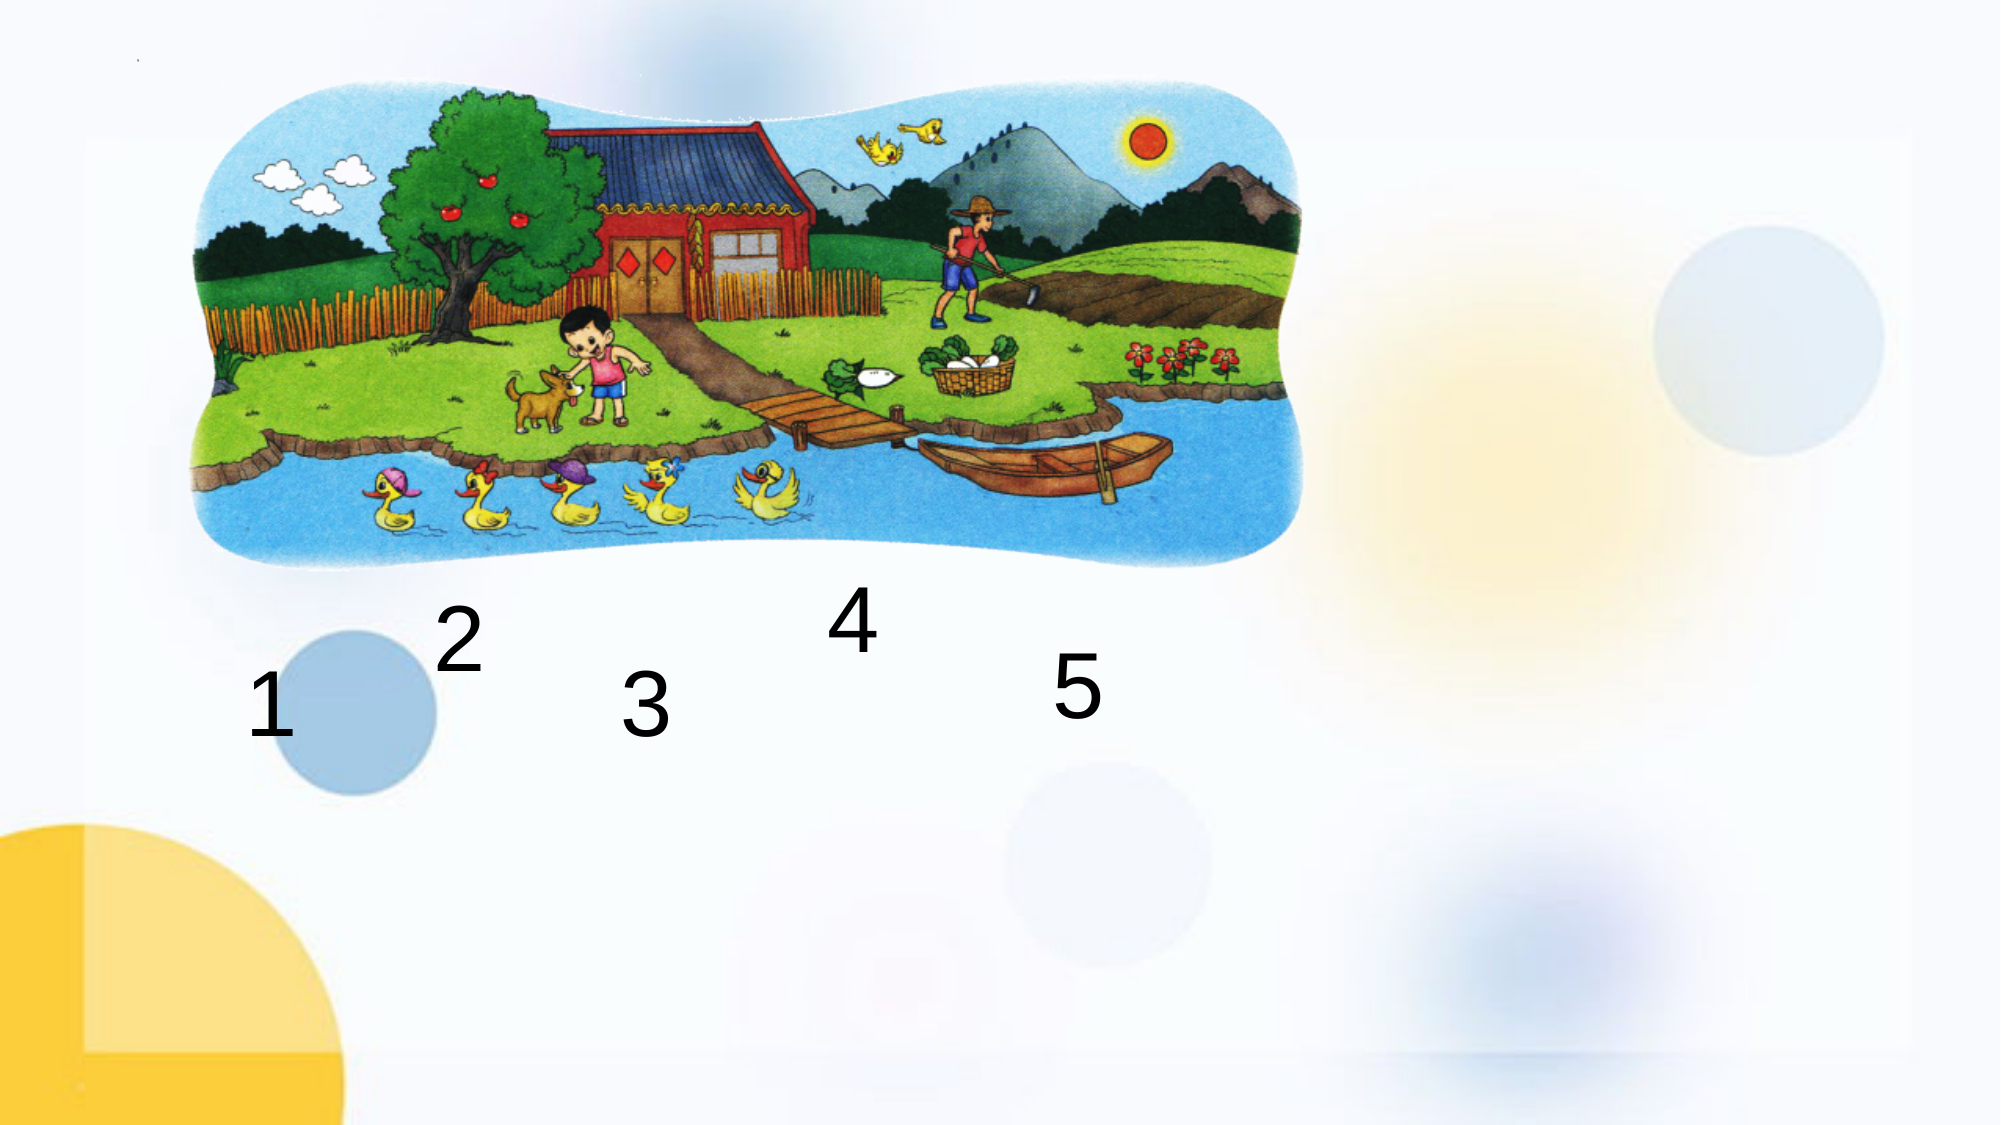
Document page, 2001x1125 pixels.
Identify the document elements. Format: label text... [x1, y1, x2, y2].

text_box 1 [234, 637, 310, 762]
text_box 3 [609, 637, 685, 762]
picture [0, 0, 2001, 1125]
text_box 4 [815, 573, 891, 677]
text_box 2 [422, 573, 498, 696]
text_box 5 [1040, 618, 1116, 743]
